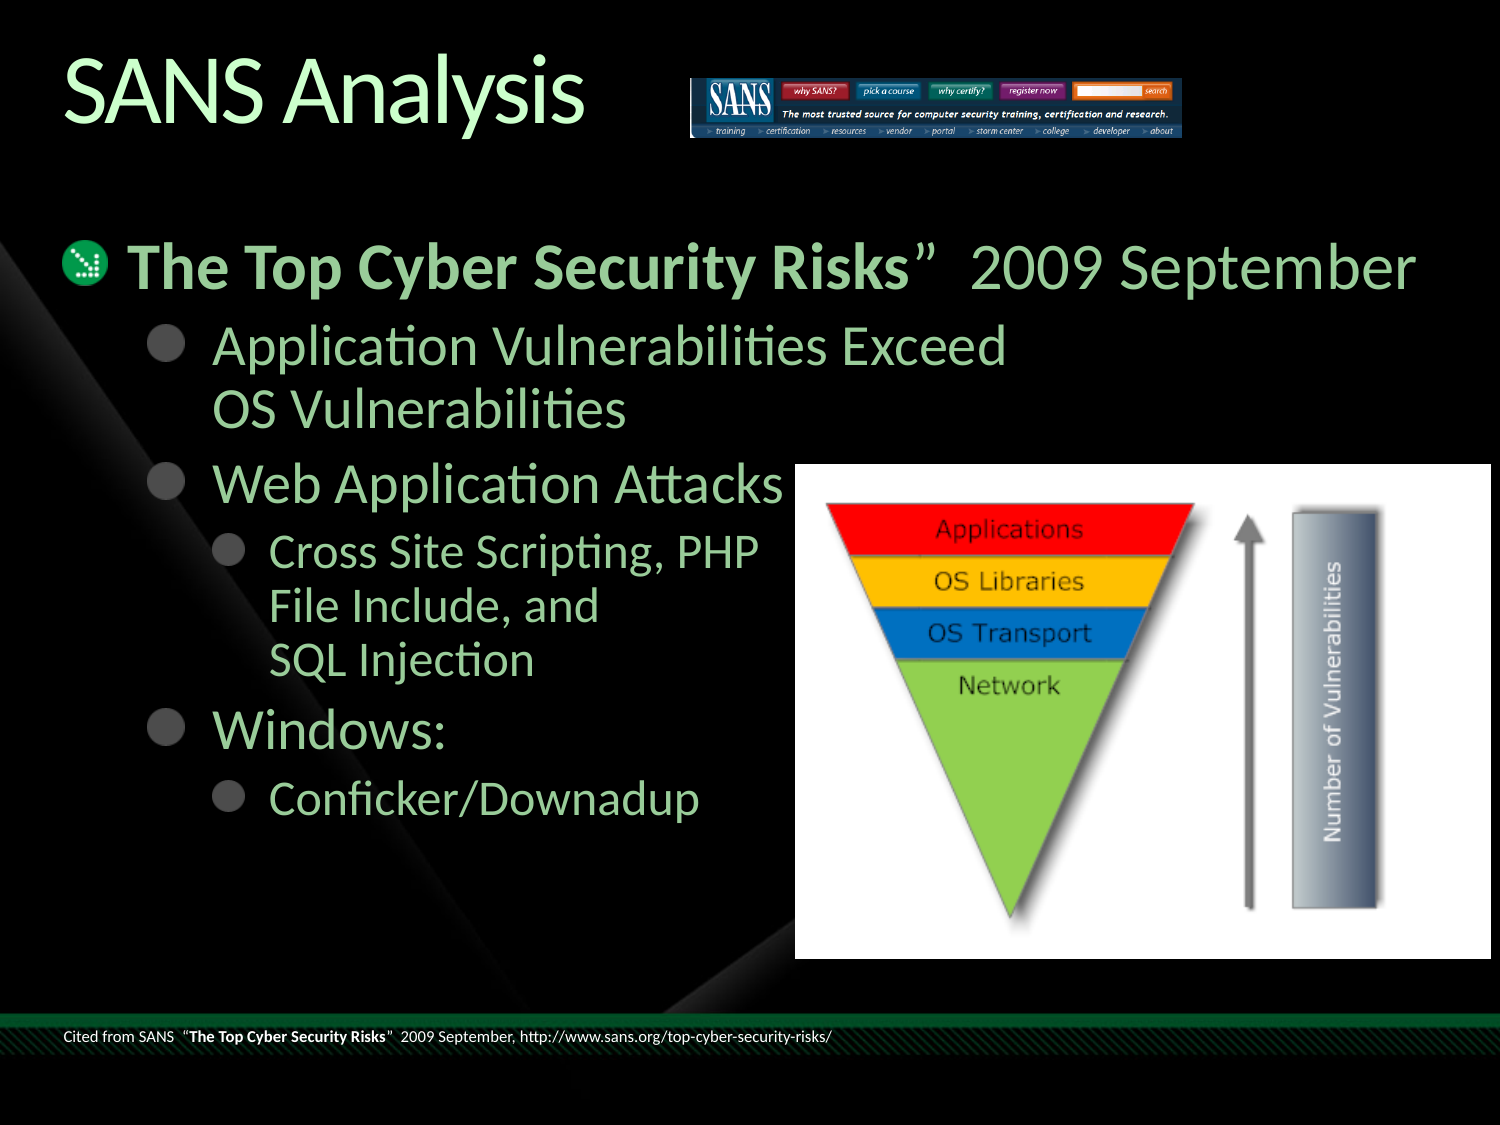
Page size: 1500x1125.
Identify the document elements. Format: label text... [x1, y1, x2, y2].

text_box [47, 464, 1491, 1055]
picture [0, 0, 1500, 1125]
title SANS Analysis [62, 37, 1438, 147]
list The Top Cyber Security Risks” 2009 September Application Vulnerabilities Exceed OS Vulnerabilities Web Application Attacks Cross Site Scripting, PHP File Include, and SQL Injection Windows: Conficker/Downadup [62, 231, 1438, 464]
